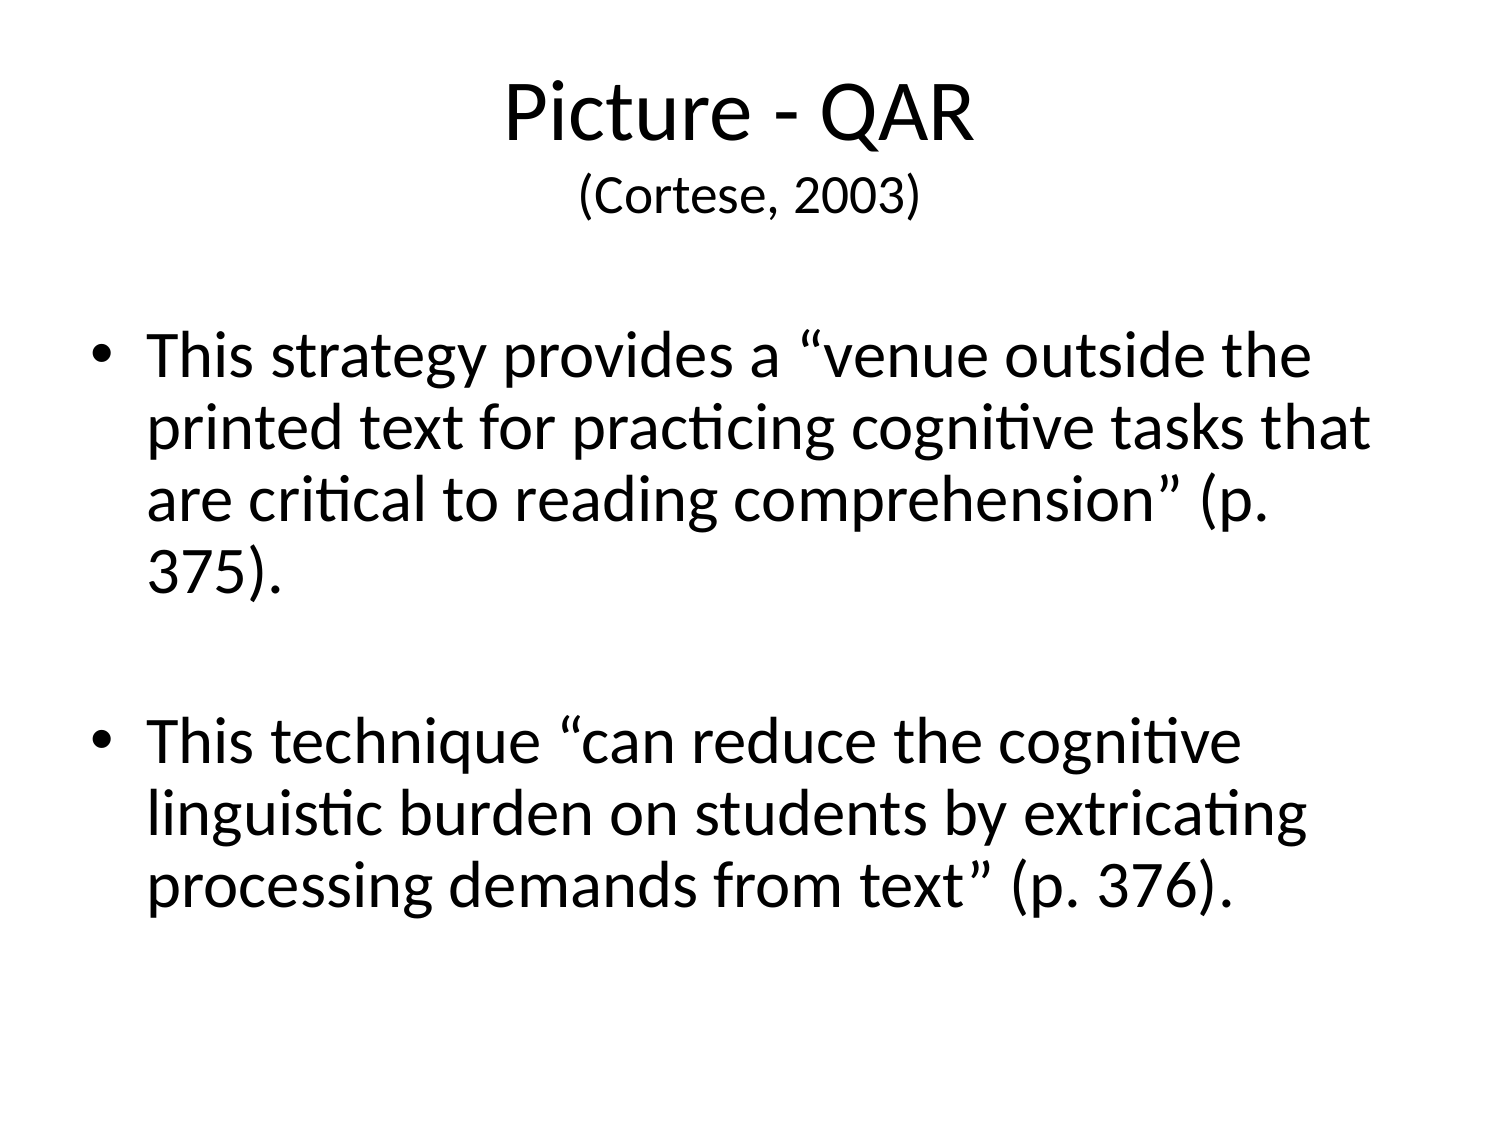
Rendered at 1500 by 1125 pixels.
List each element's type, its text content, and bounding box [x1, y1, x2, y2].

title Picture - QAR (Cortese, 2003) [75, 45, 1425, 233]
list This strategy provides a “venue outside the printed text for practicing cognitive tasks that are critical to reading comprehension” (p. 375). This technique “can reduce the cognitive linguistic burden on students by extricating processing demands from text” (p. 376). [75, 312, 1425, 1055]
